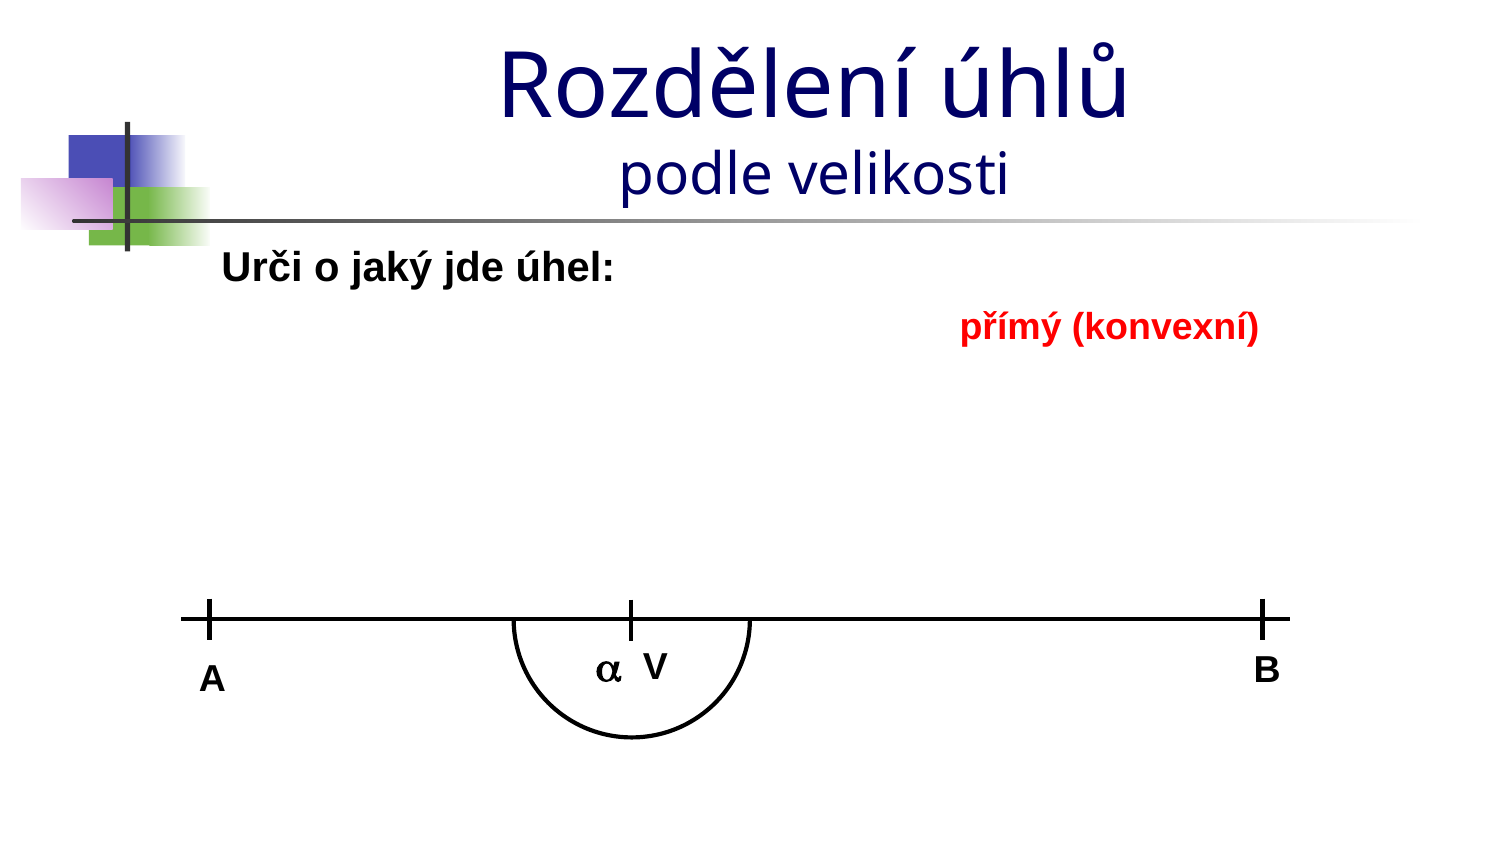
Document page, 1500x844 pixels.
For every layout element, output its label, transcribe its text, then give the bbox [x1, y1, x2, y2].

text_box a [580, 631, 632, 697]
title Rozdělení úhlů podle velikosti [129, 43, 1500, 189]
text_box [513, 627, 750, 738]
text_box A [184, 646, 236, 706]
text_box přímý (konvexní) [944, 295, 1418, 355]
text_box B [1238, 638, 1290, 698]
text_box Urči o jaký jde úhel: [206, 232, 644, 298]
